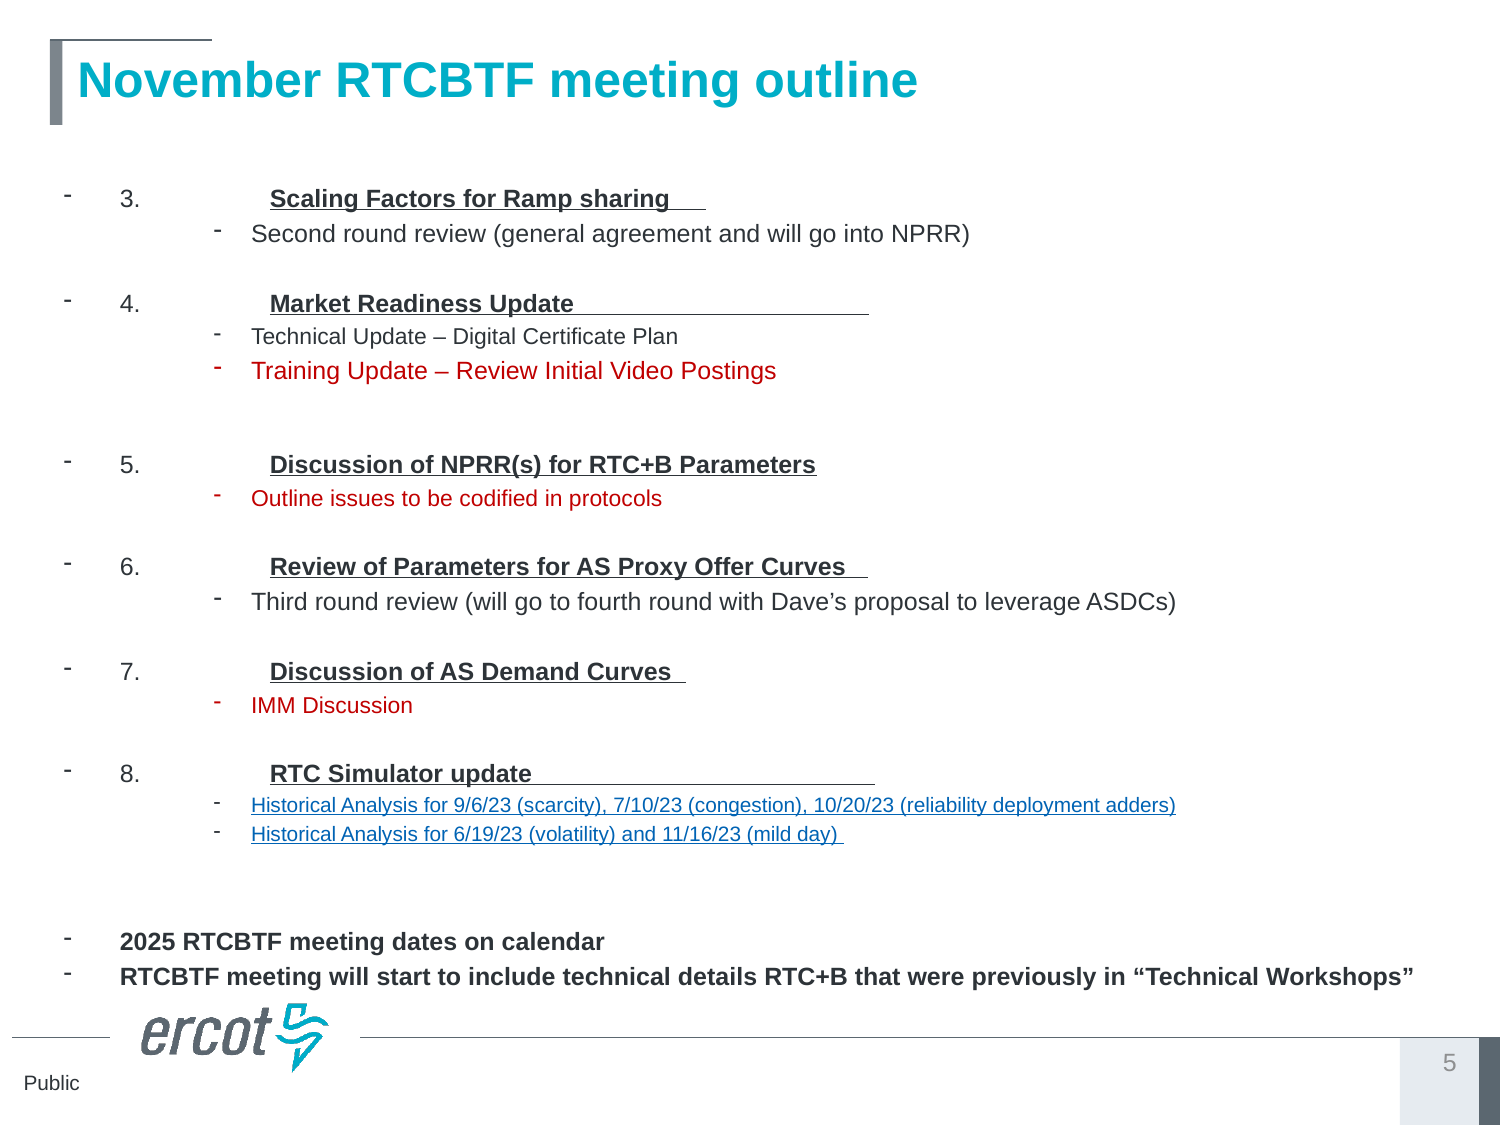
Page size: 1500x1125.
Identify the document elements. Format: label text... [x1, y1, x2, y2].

picture [137, 1050, 332, 1075]
list 3. Scaling Factors for Ramp sharing Second round review (general agreement and will go into NPRR) 4. Market Readiness Update Technical Update – Digital Certificate Plan Training Update – Review Initial Video Postings 5. Discussion of NPRR(s) for RTC+B Parameters Outline issues to be codified in protocols 6. Review of Parameters for AS Proxy Offer Curves Third round review (will go to fourth round with Dave’s proposal to leverage ASDCs) 7. Discussion of AS Demand Curves IMM Discussion 8. RTC Simulator update Historical Analysis for 9/6/23 (scarcity), 7/10/23 (congestion), 10/20/23 (reliability deployment adders) Historical Analysis for 6/19/23 (volatility) and 11/16/23 (mild day) 2025 RTCBTF meeting dates on calendar RTCBTF meeting will start to include technical details RTC+B that were previously in “Technical Workshops” [48, 174, 1449, 1050]
title November RTCBTF meeting outline [62, 39, 1450, 134]
